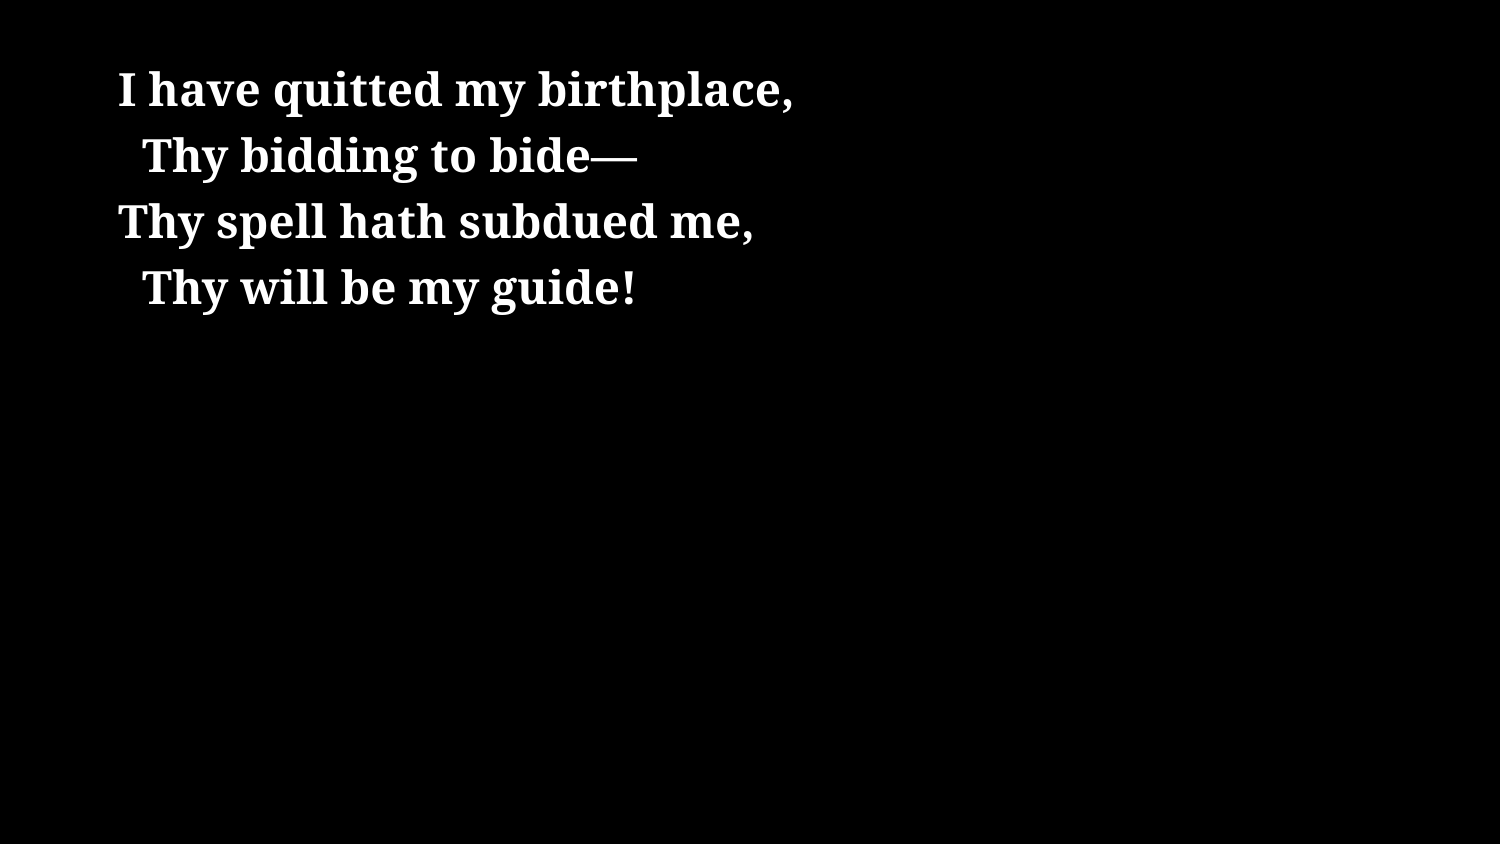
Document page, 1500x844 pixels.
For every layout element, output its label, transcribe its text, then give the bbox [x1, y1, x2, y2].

title I have quitted my birthplace, Thy bidding to bide— Thy spell hath subdued me, Thy will be my guide! [103, 41, 1397, 323]
